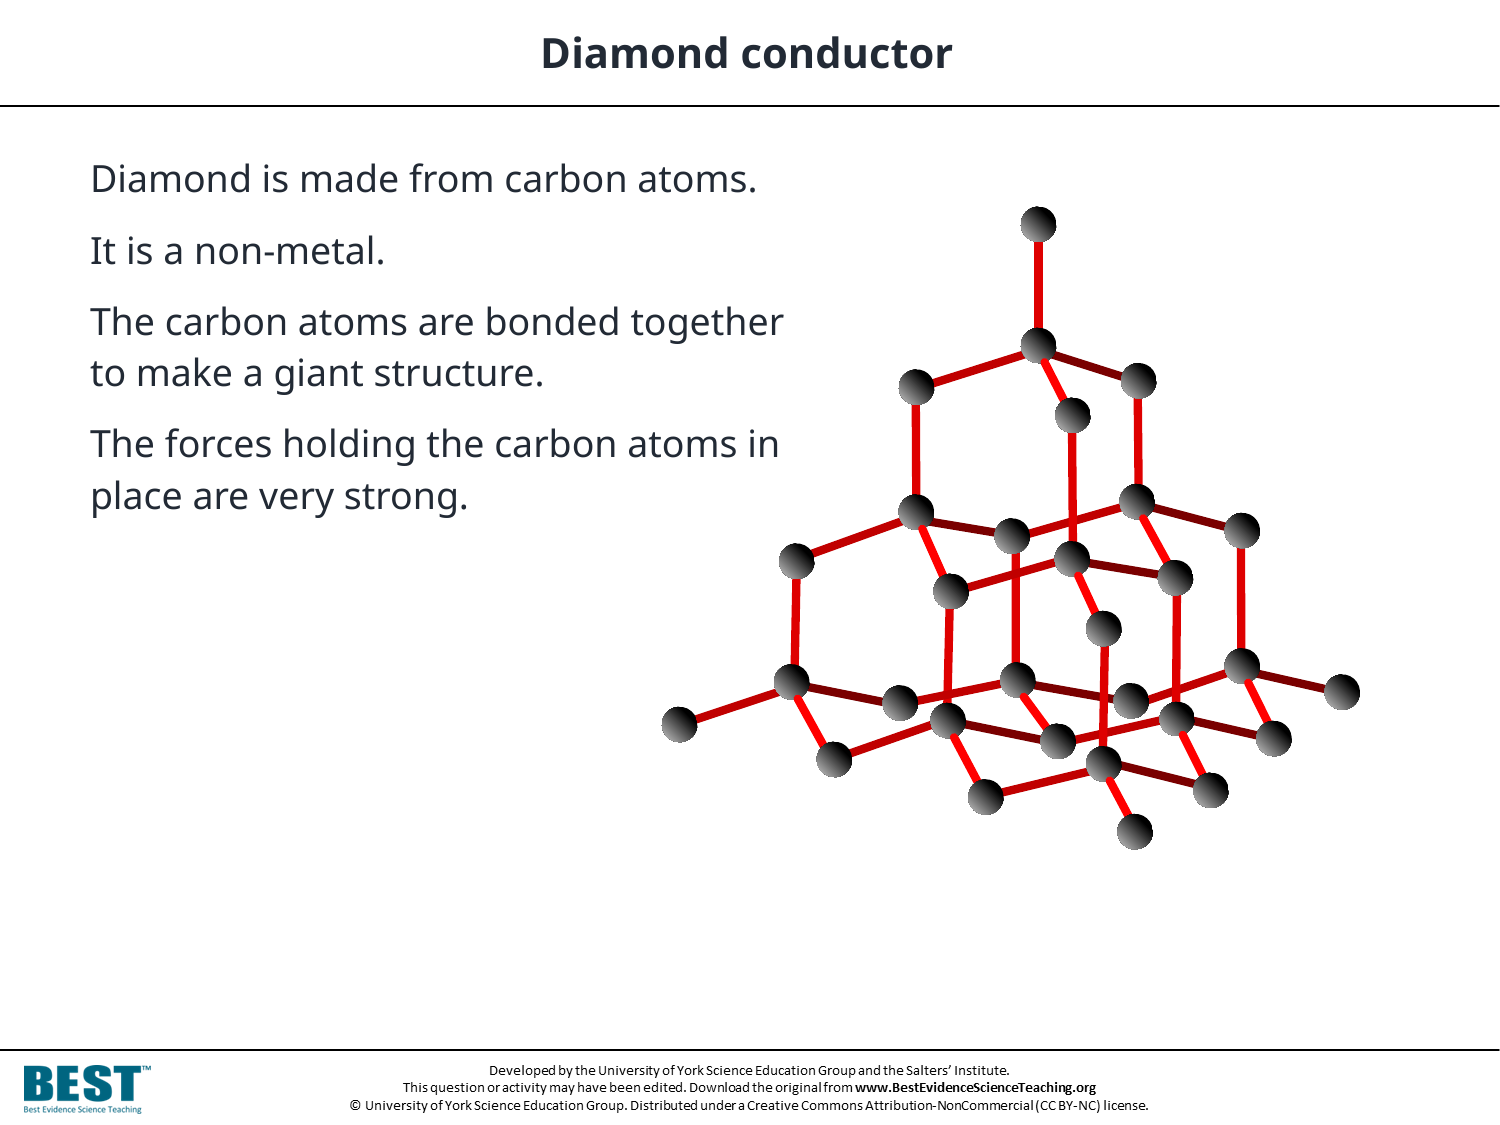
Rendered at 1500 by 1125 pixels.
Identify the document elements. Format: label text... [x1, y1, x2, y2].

picture [0, 105, 1500, 1125]
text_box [661, 206, 1360, 850]
text_box Diamond conductor [23, 4, 1471, 99]
